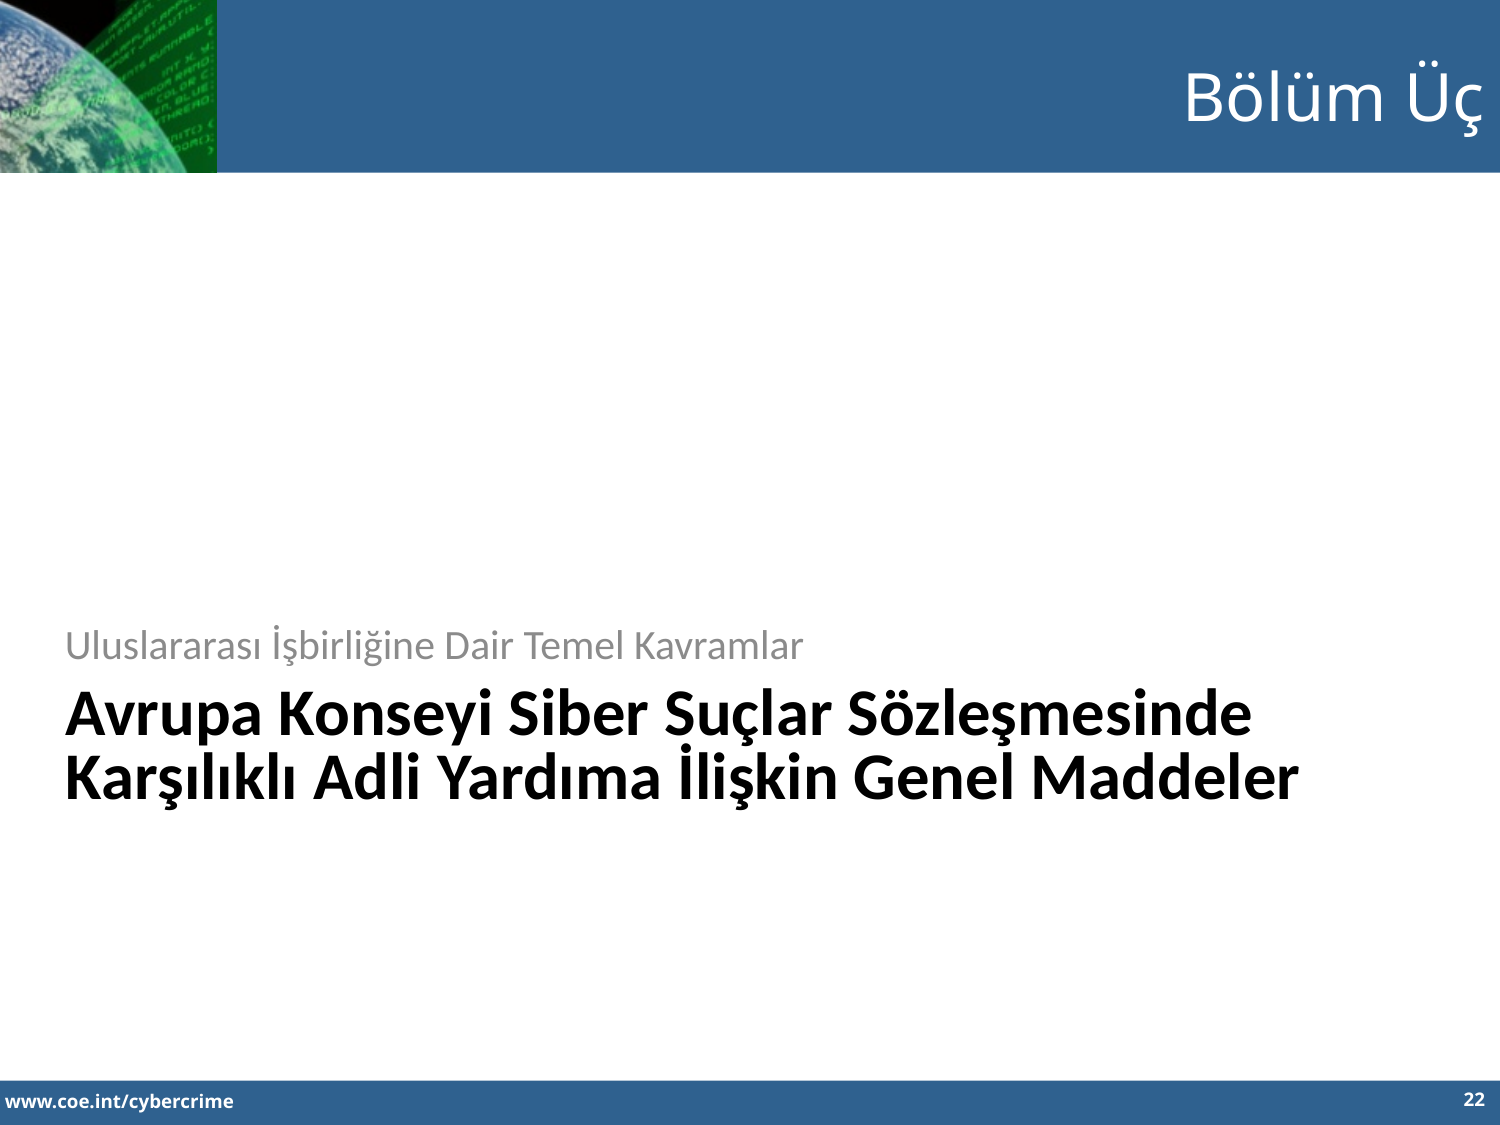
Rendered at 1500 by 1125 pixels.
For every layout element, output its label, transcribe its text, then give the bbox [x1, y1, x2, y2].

text_box Avrupa Konseyi Siber Suçlar Sözleşmesinde Karşılıklı Adli Yardıma İlişkin Genel Maddeler [50, 676, 1450, 820]
text_box Uluslararası İşbirliğine Dair Temel Kavramlar [49, 615, 1325, 674]
text_box Bölüm Üç [309, 18, 1500, 171]
slide_number 22 [1149, 1079, 1500, 1125]
picture [0, 1, 217, 173]
